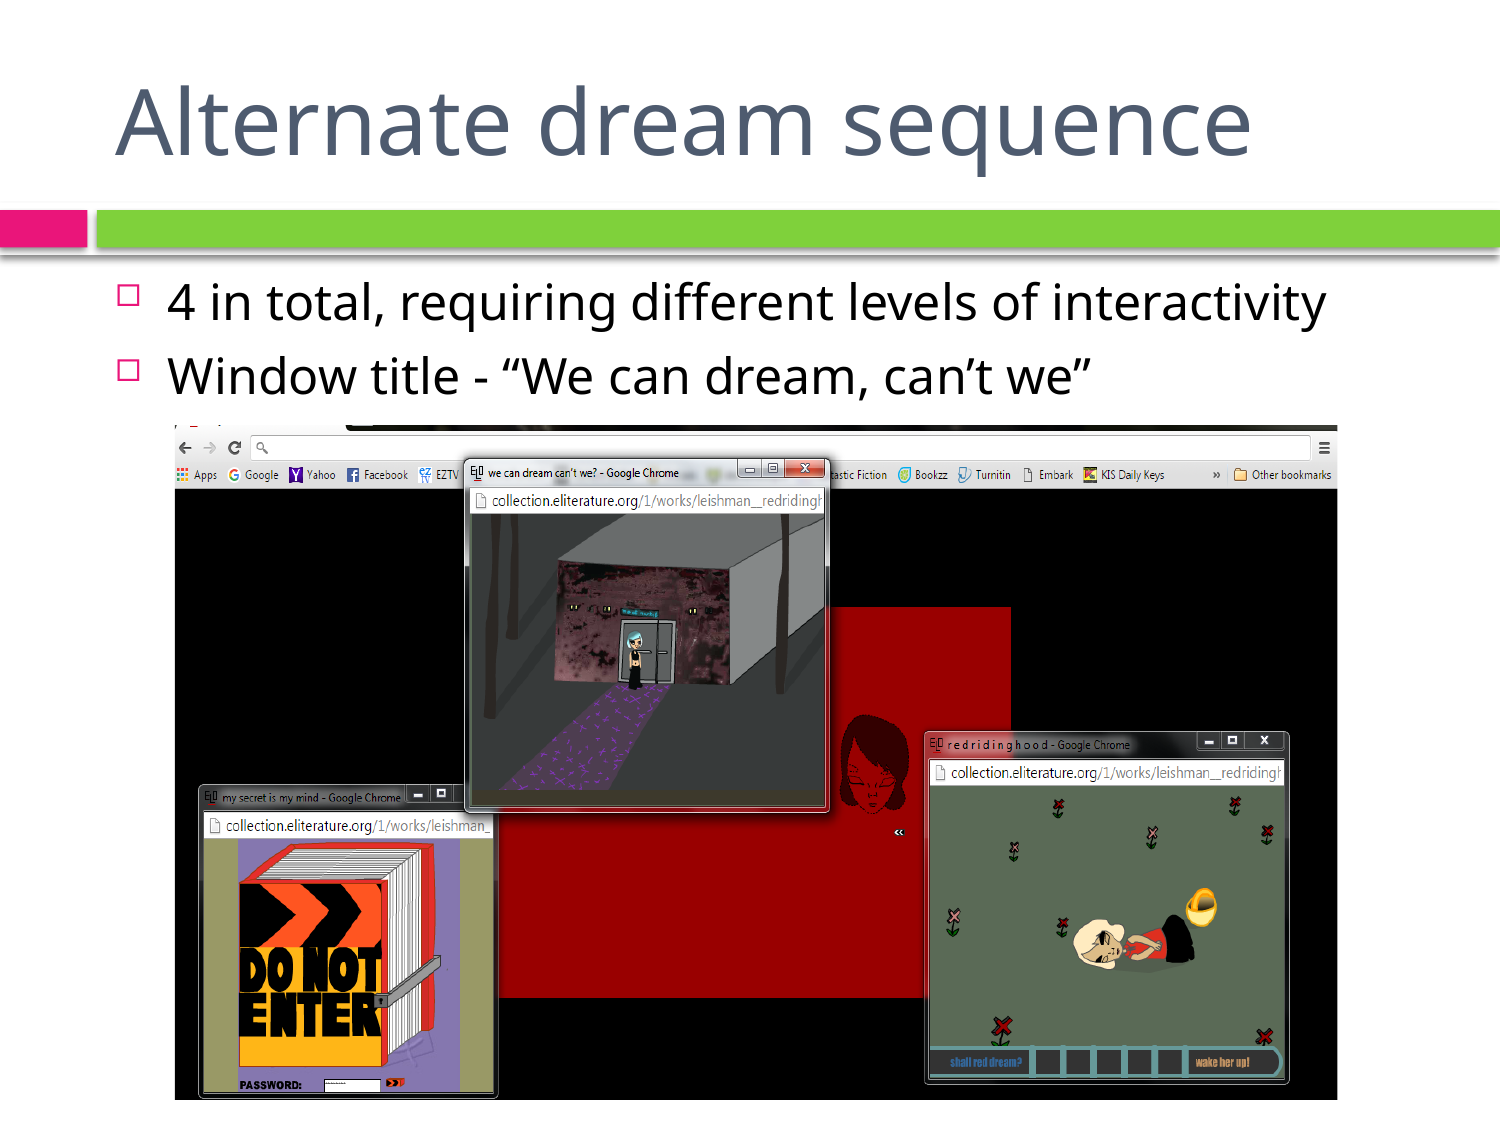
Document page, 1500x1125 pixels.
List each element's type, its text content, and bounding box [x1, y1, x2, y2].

list 4 in total, requiring different levels of interactivity Window title - “We can dream, can’t we” [100, 262, 1438, 1000]
title Alternate dream sequence [100, 37, 1438, 200]
picture [174, 424, 1338, 1101]
